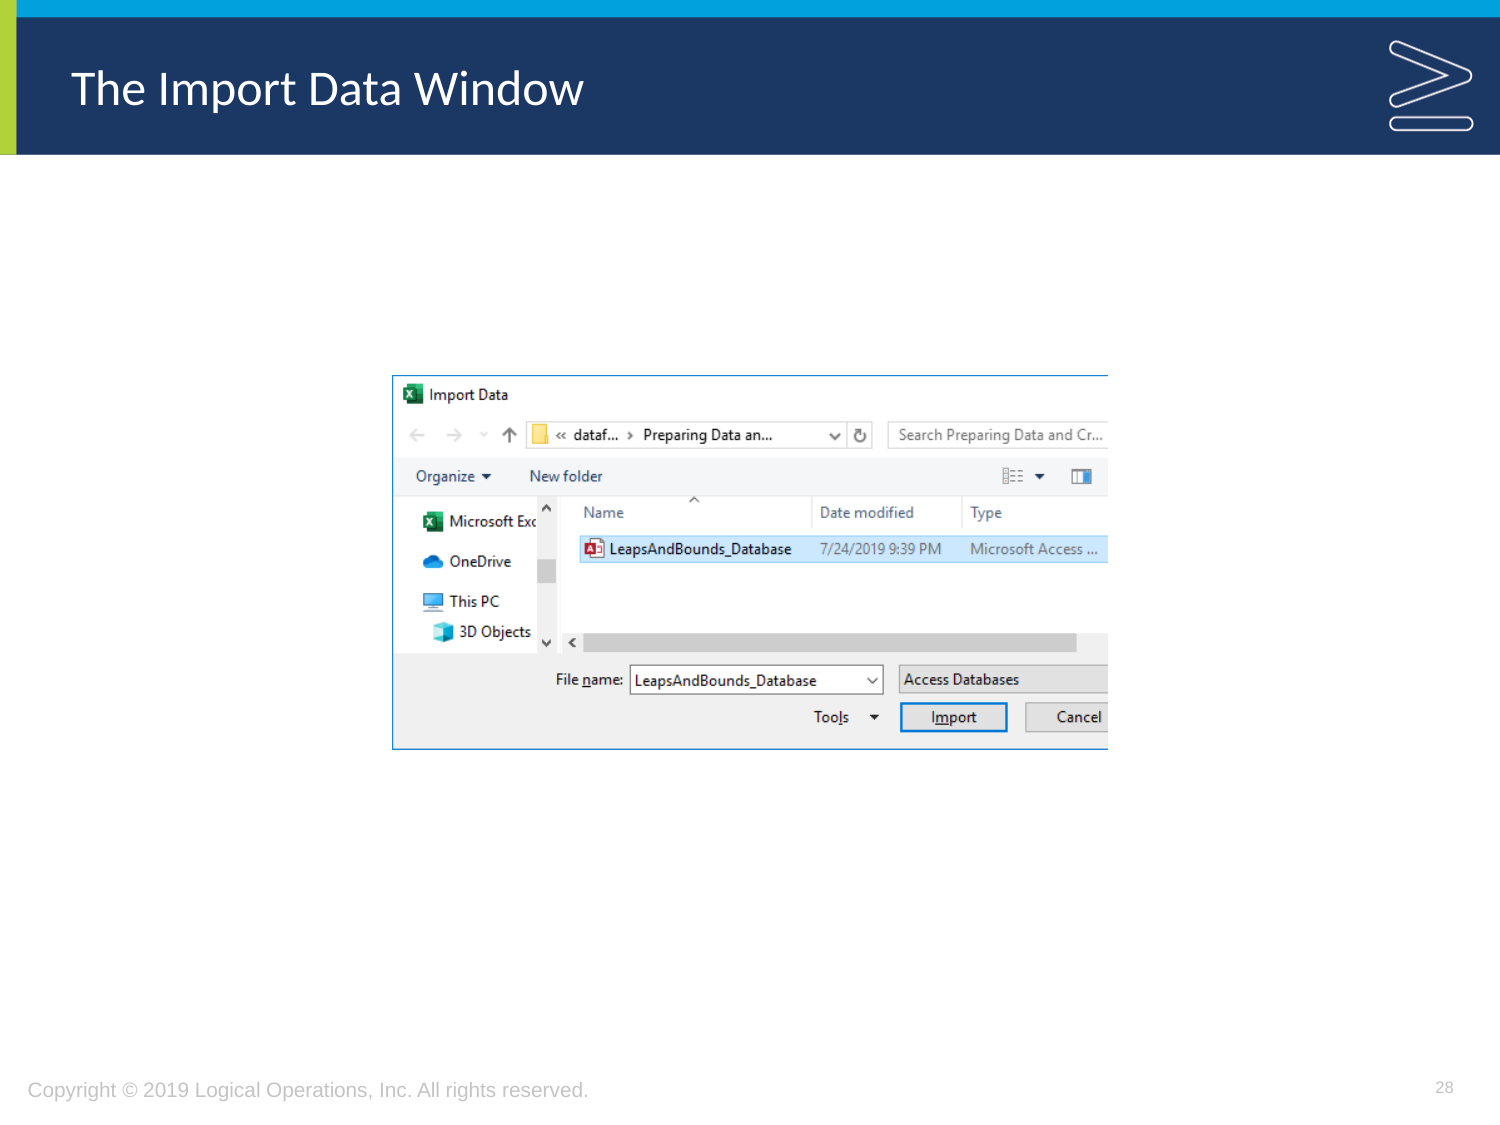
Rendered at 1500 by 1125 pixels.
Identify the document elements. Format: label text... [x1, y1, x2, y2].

picture [1350, 18, 1500, 155]
picture [0, 0, 56, 155]
slide_number 28 [1118, 1057, 1469, 1118]
title The Import Data Window [56, 16, 1350, 155]
picture [392, 375, 1108, 750]
